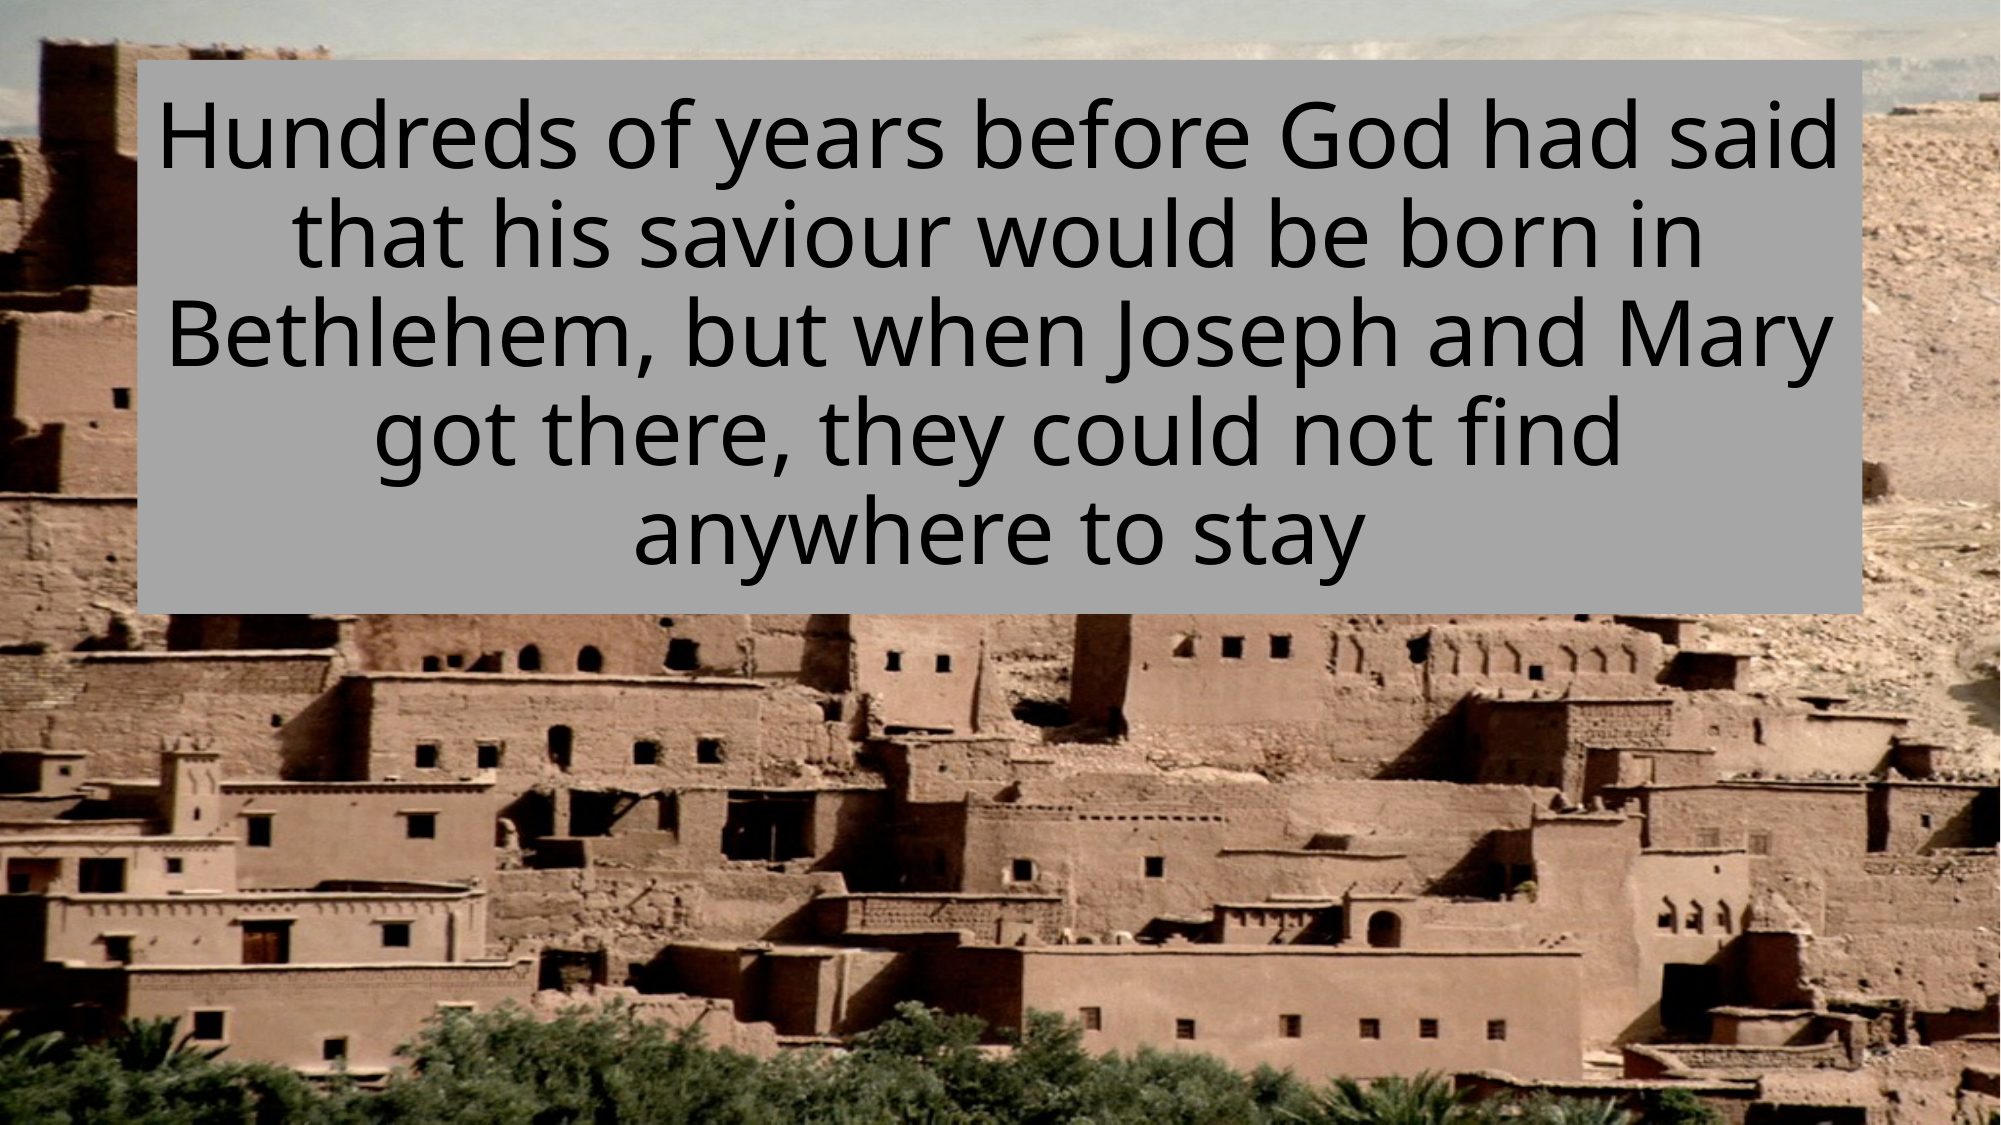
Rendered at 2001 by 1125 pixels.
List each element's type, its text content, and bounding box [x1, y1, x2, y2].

title Hundreds of years before God had said that his saviour would be born in Bethlehem, but when Joseph and Mary got there, they could not find anywhere to stay [137, 59, 1863, 614]
picture [0, 0, 2001, 1125]
